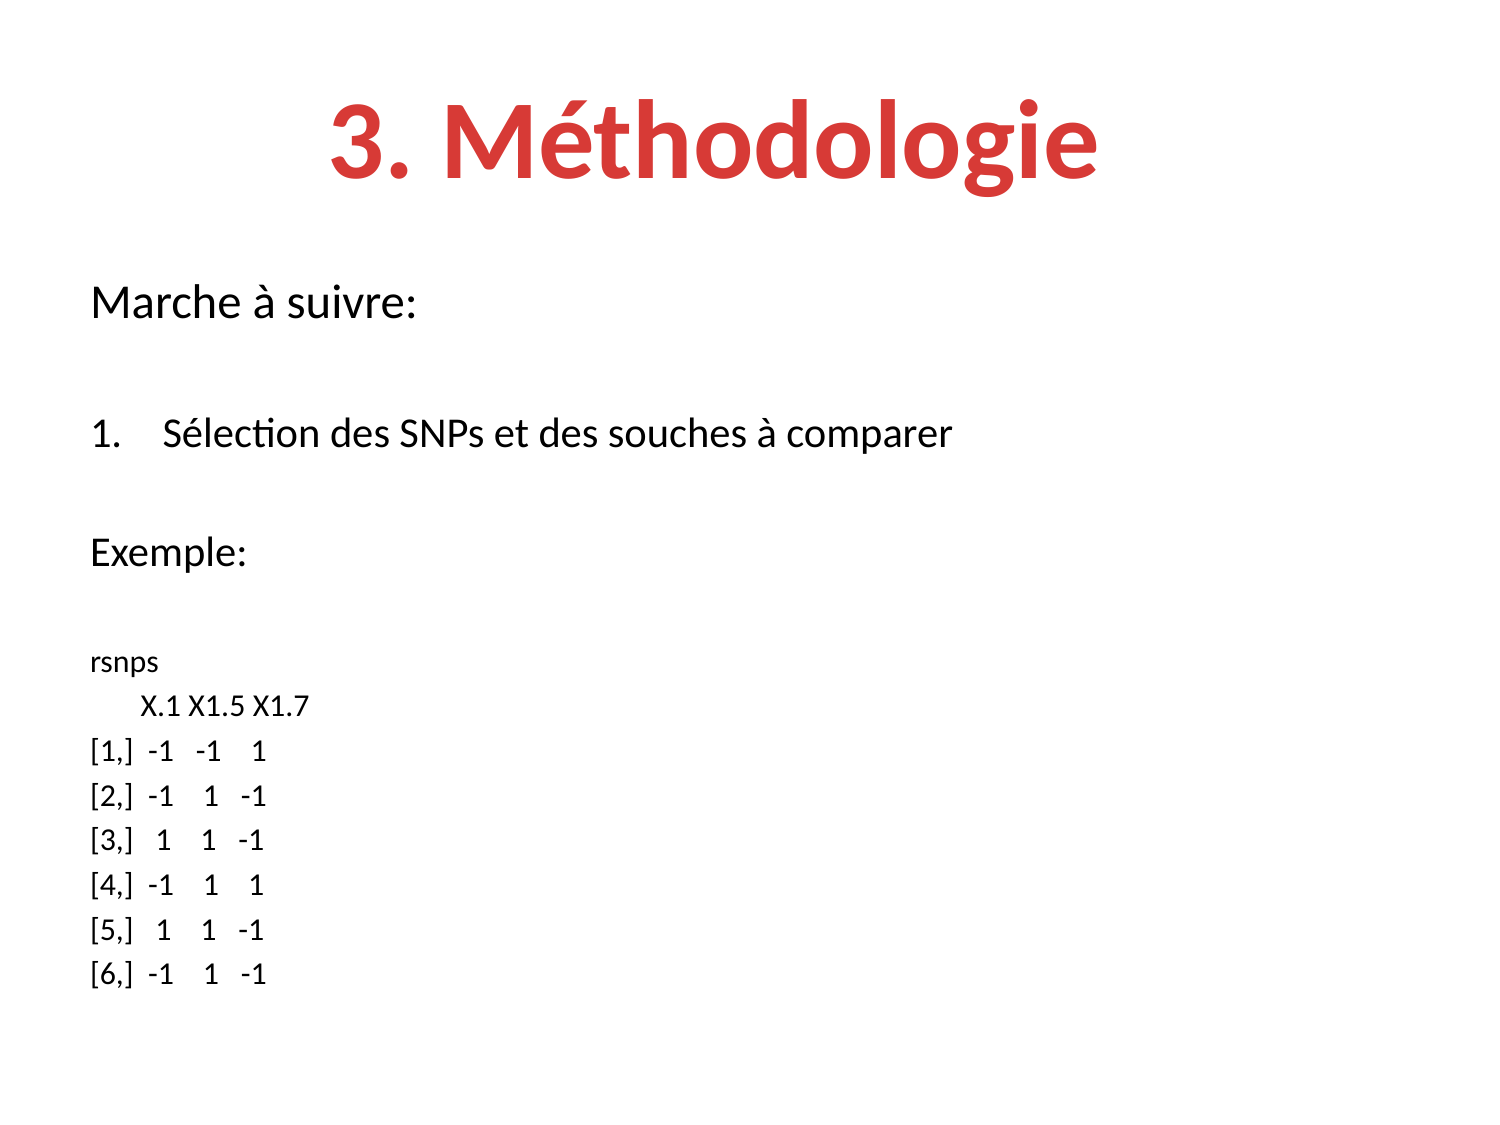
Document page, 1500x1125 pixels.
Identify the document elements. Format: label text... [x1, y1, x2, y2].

list Marche à suivre: Sélection des SNPs et des souches à comparer Exemple: rsnps X.1 X1.5 X1.7 [1,] -1 -1 1 [2,] -1 1 -1 [3,] 1 1 -1 [4,] -1 1 1 [5,] 1 1 -1 [6,] -1 1 -1 [75, 262, 1425, 1005]
text_box 3. Méthodologie [312, 58, 1116, 209]
